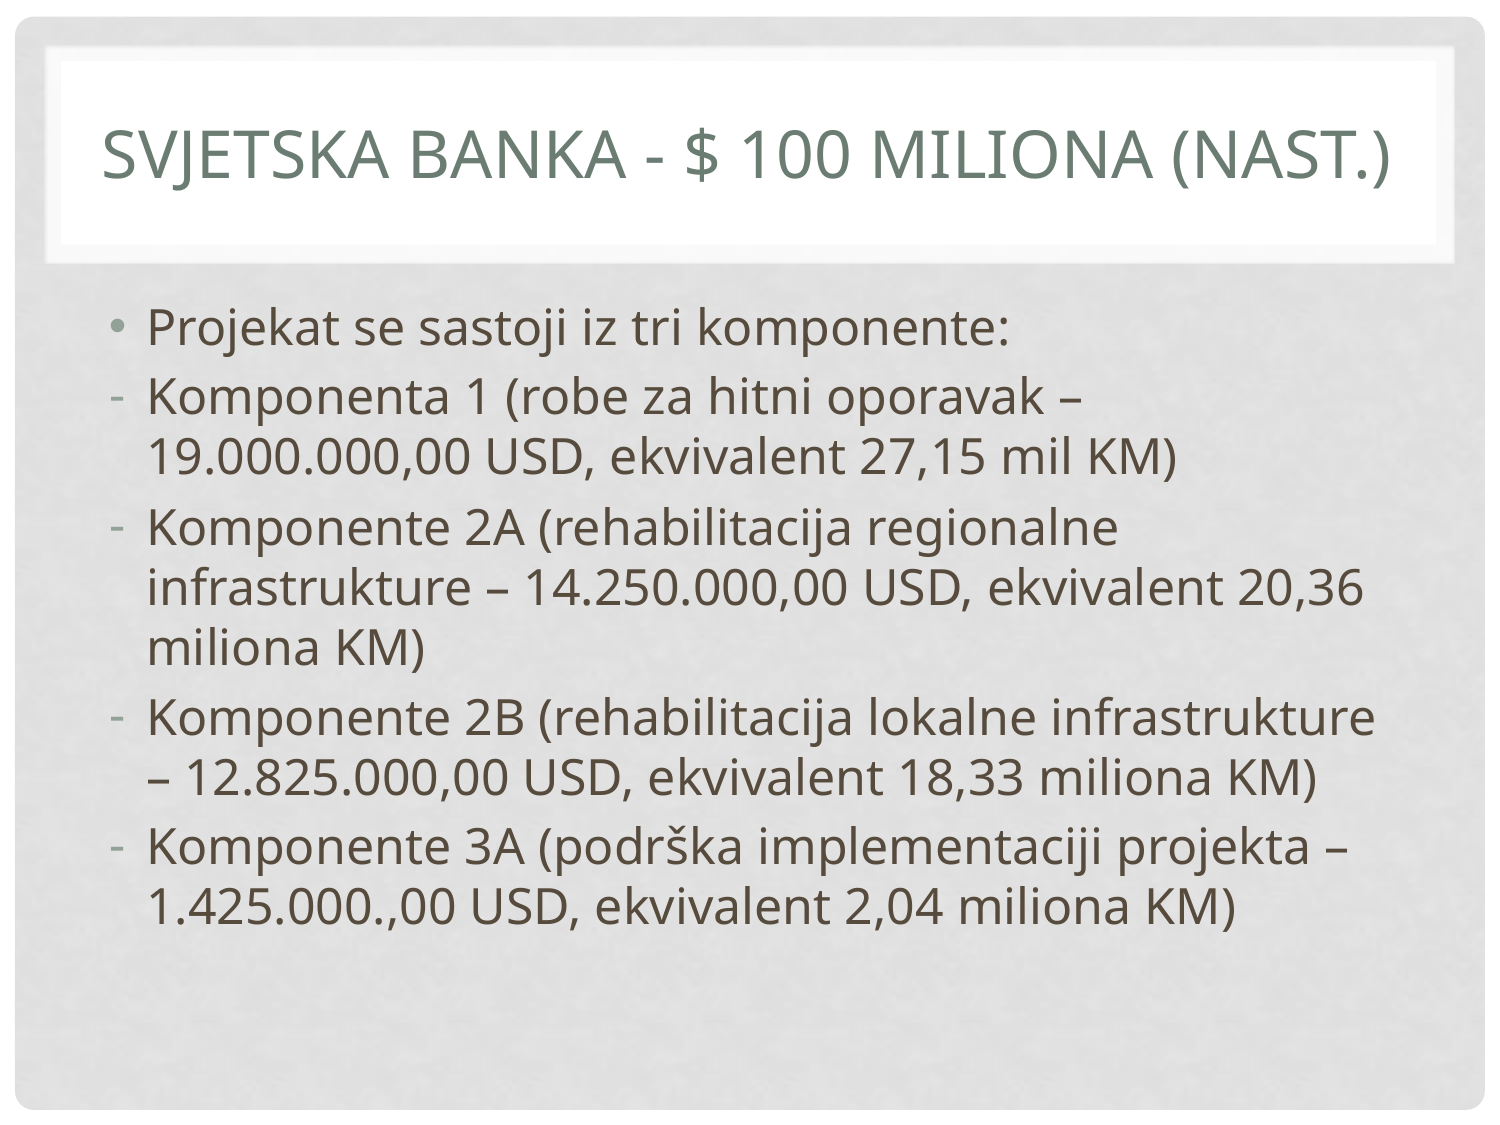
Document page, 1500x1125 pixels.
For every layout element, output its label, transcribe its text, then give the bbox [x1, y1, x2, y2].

list Projekat se sastoji iz tri komponente: Komponenta 1 (robe za hitni oporavak – 19.000.000,00 USD, ekvivalent 27,15 mil KM) Komponente 2A (rehabilitacija regionalne infrastrukture – 14.250.000,00 USD, ekvivalent 20,36 miliona KM) Komponente 2B (rehabilitacija lokalne infrastrukture – 12.825.000,00 USD, ekvivalent 18,33 miliona KM) Komponente 3A (podrška implementaciji projekta – 1.425.000.,00 USD, ekvivalent 2,04 miliona KM) [75, 287, 1425, 1005]
title Svjetska banka - $ 100 miliona (nast.) [69, 66, 1425, 238]
